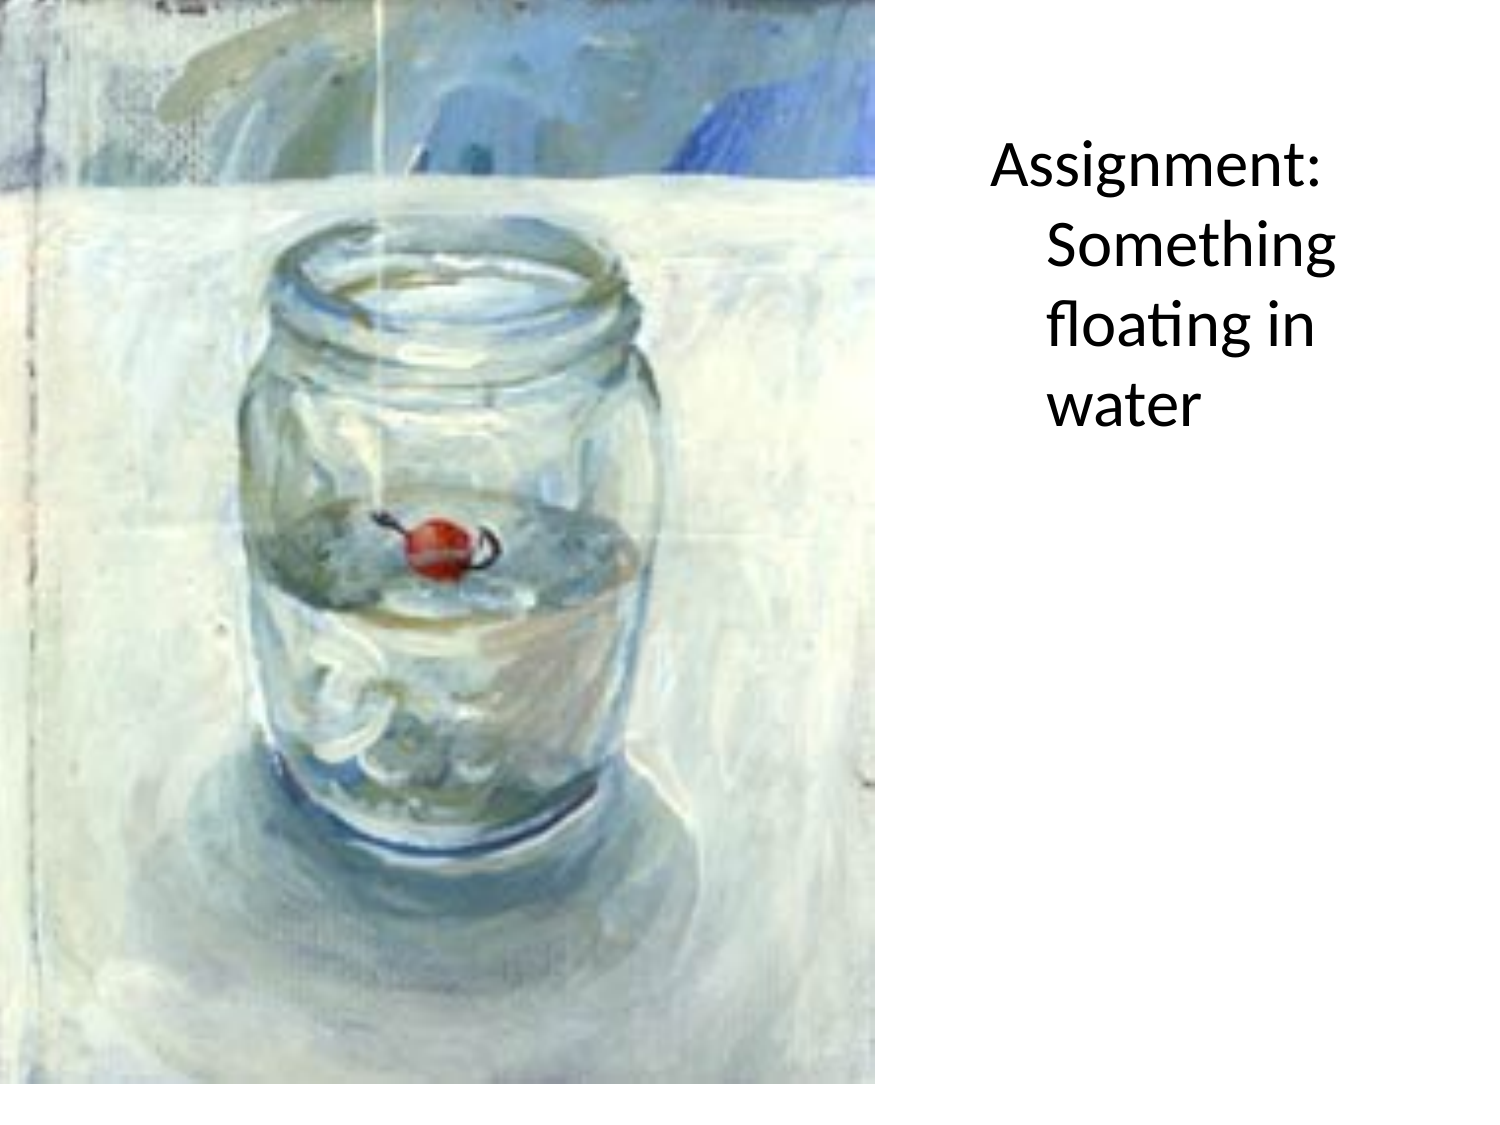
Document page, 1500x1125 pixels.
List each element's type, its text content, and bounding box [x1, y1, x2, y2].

list Assignment: Something floating in water [975, 112, 1500, 1005]
picture [0, 0, 876, 1085]
